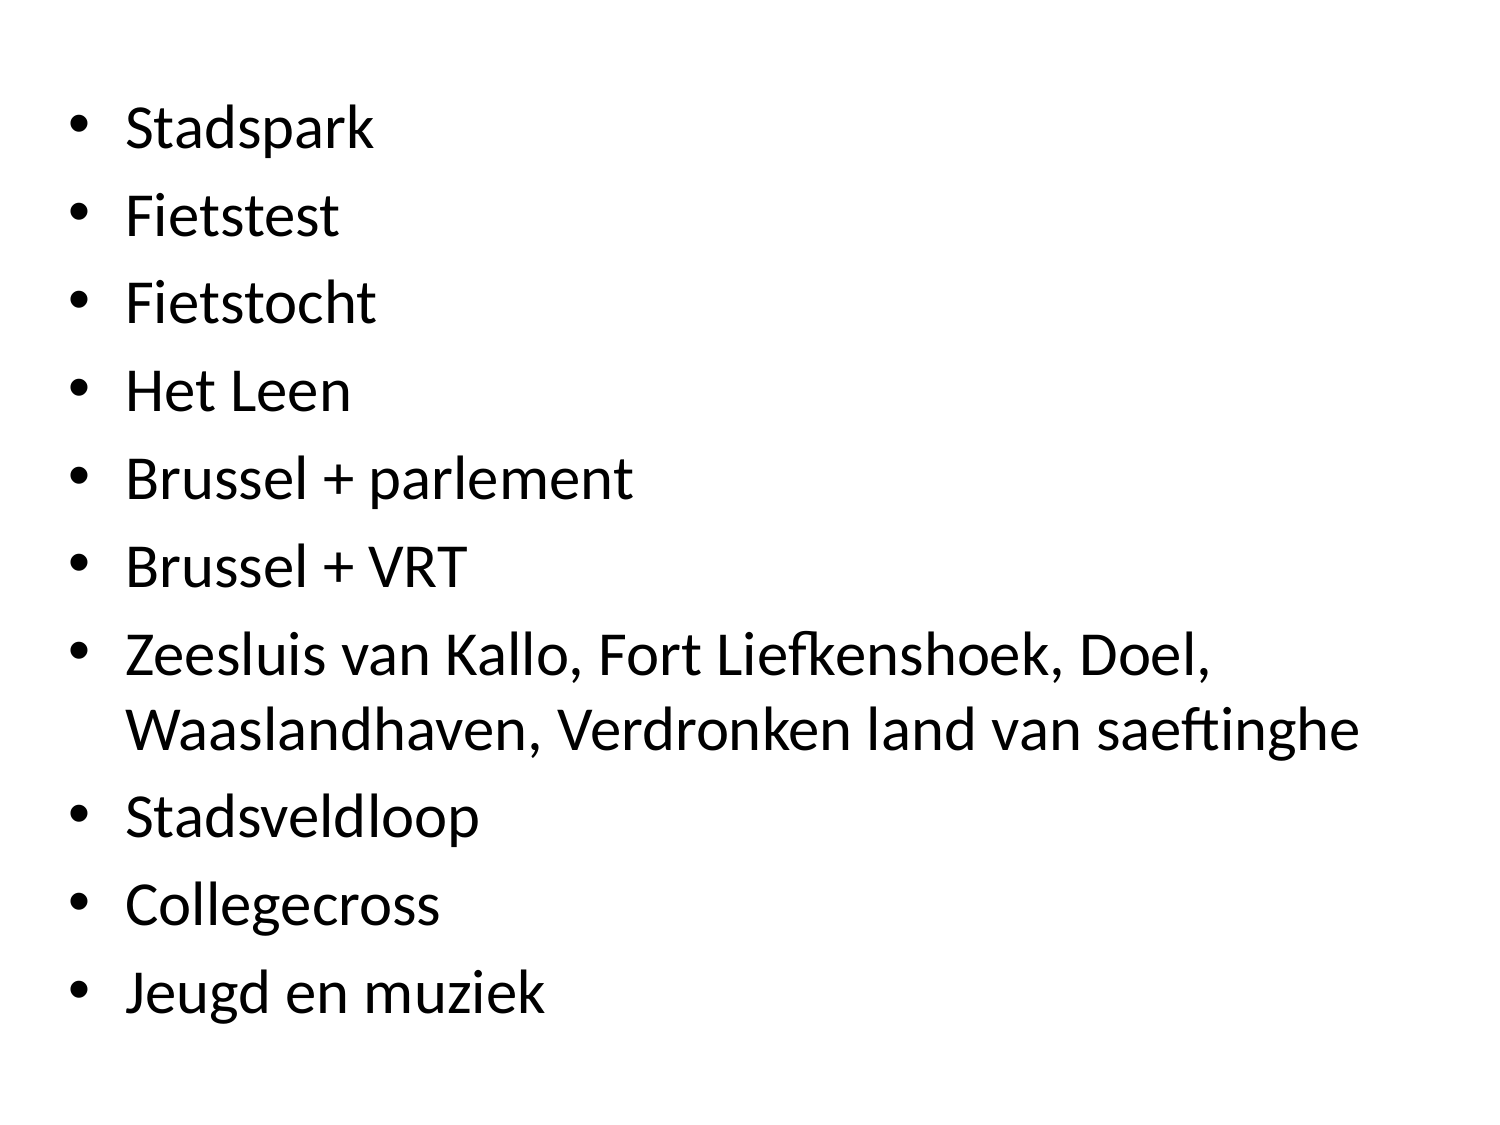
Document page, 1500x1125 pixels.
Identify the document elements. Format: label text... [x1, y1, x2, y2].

list Stadspark Fietstest Fietstocht Het Leen Brussel + parlement Brussel + VRT Zeesluis van Kallo, Fort Liefkenshoek, Doel, Waaslandhaven, Verdronken land van saeftinghe Stadsveldloop Collegecross Jeugd en muziek [53, 78, 1404, 1047]
